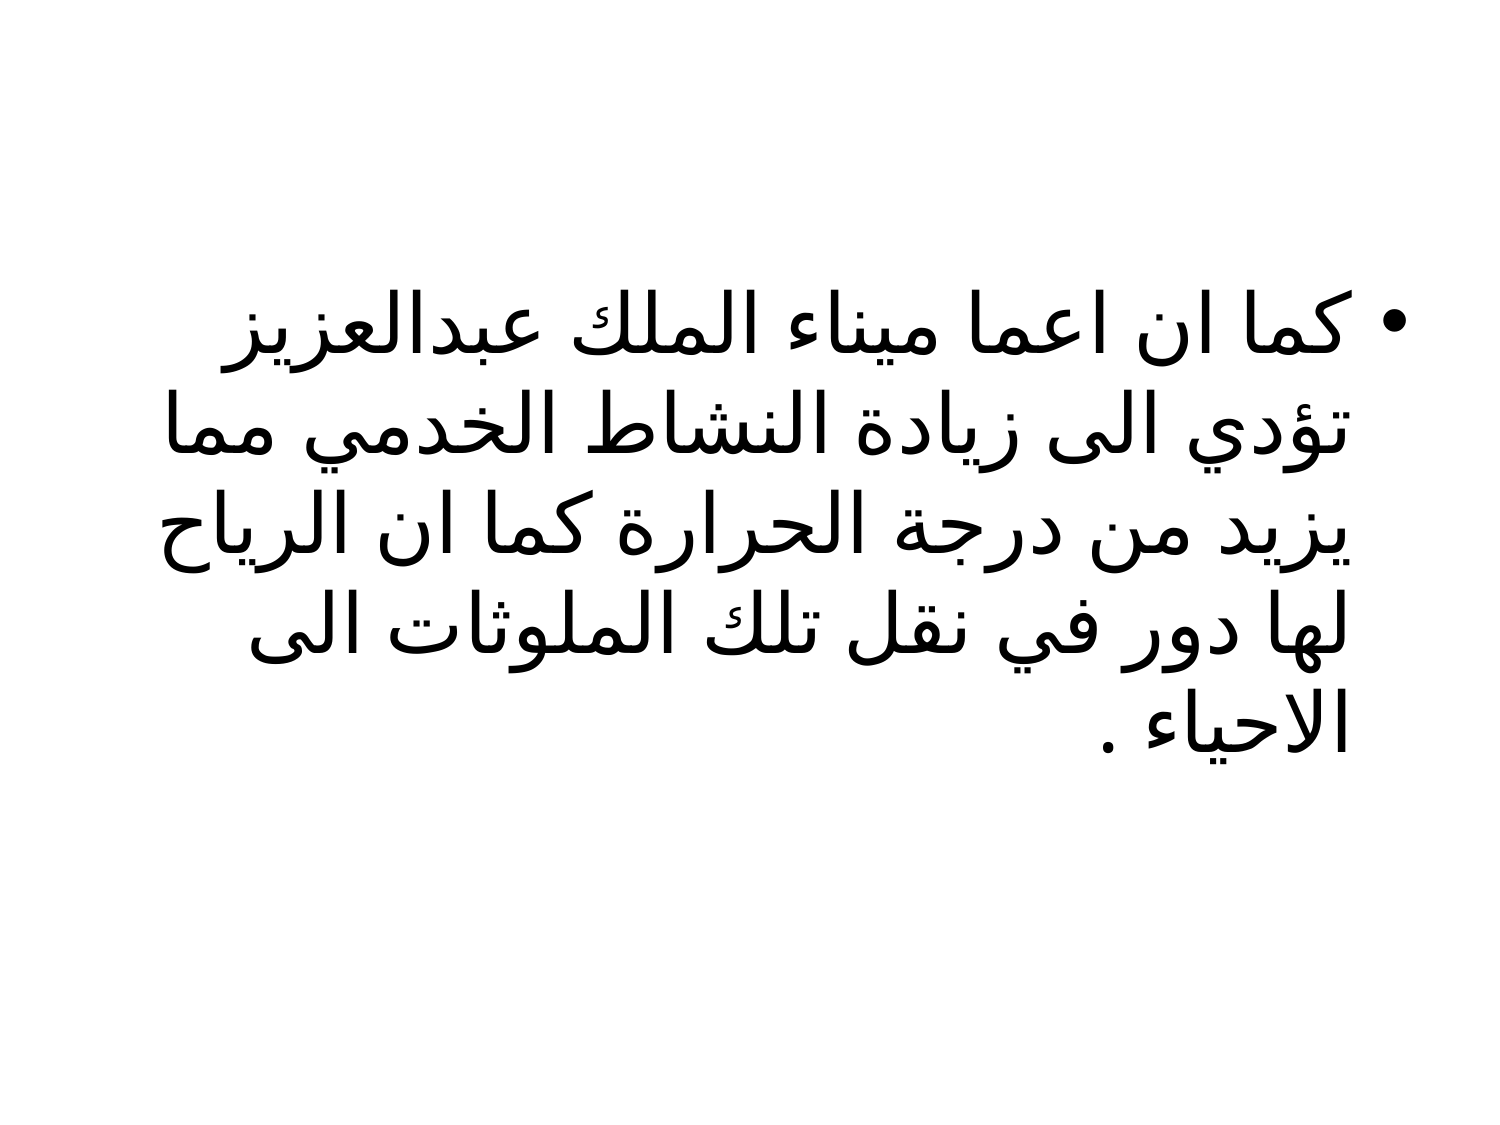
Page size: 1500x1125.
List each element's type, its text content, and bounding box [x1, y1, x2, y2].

list كما ان اعما ميناء الملك عبدالعزيز تؤدي الى زيادة النشاط الخدمي مما يزيد من درجة الحرارة كما ان الرياح لها دور في نقل تلك الملوثات الى الاحياء . [75, 262, 1425, 1005]
